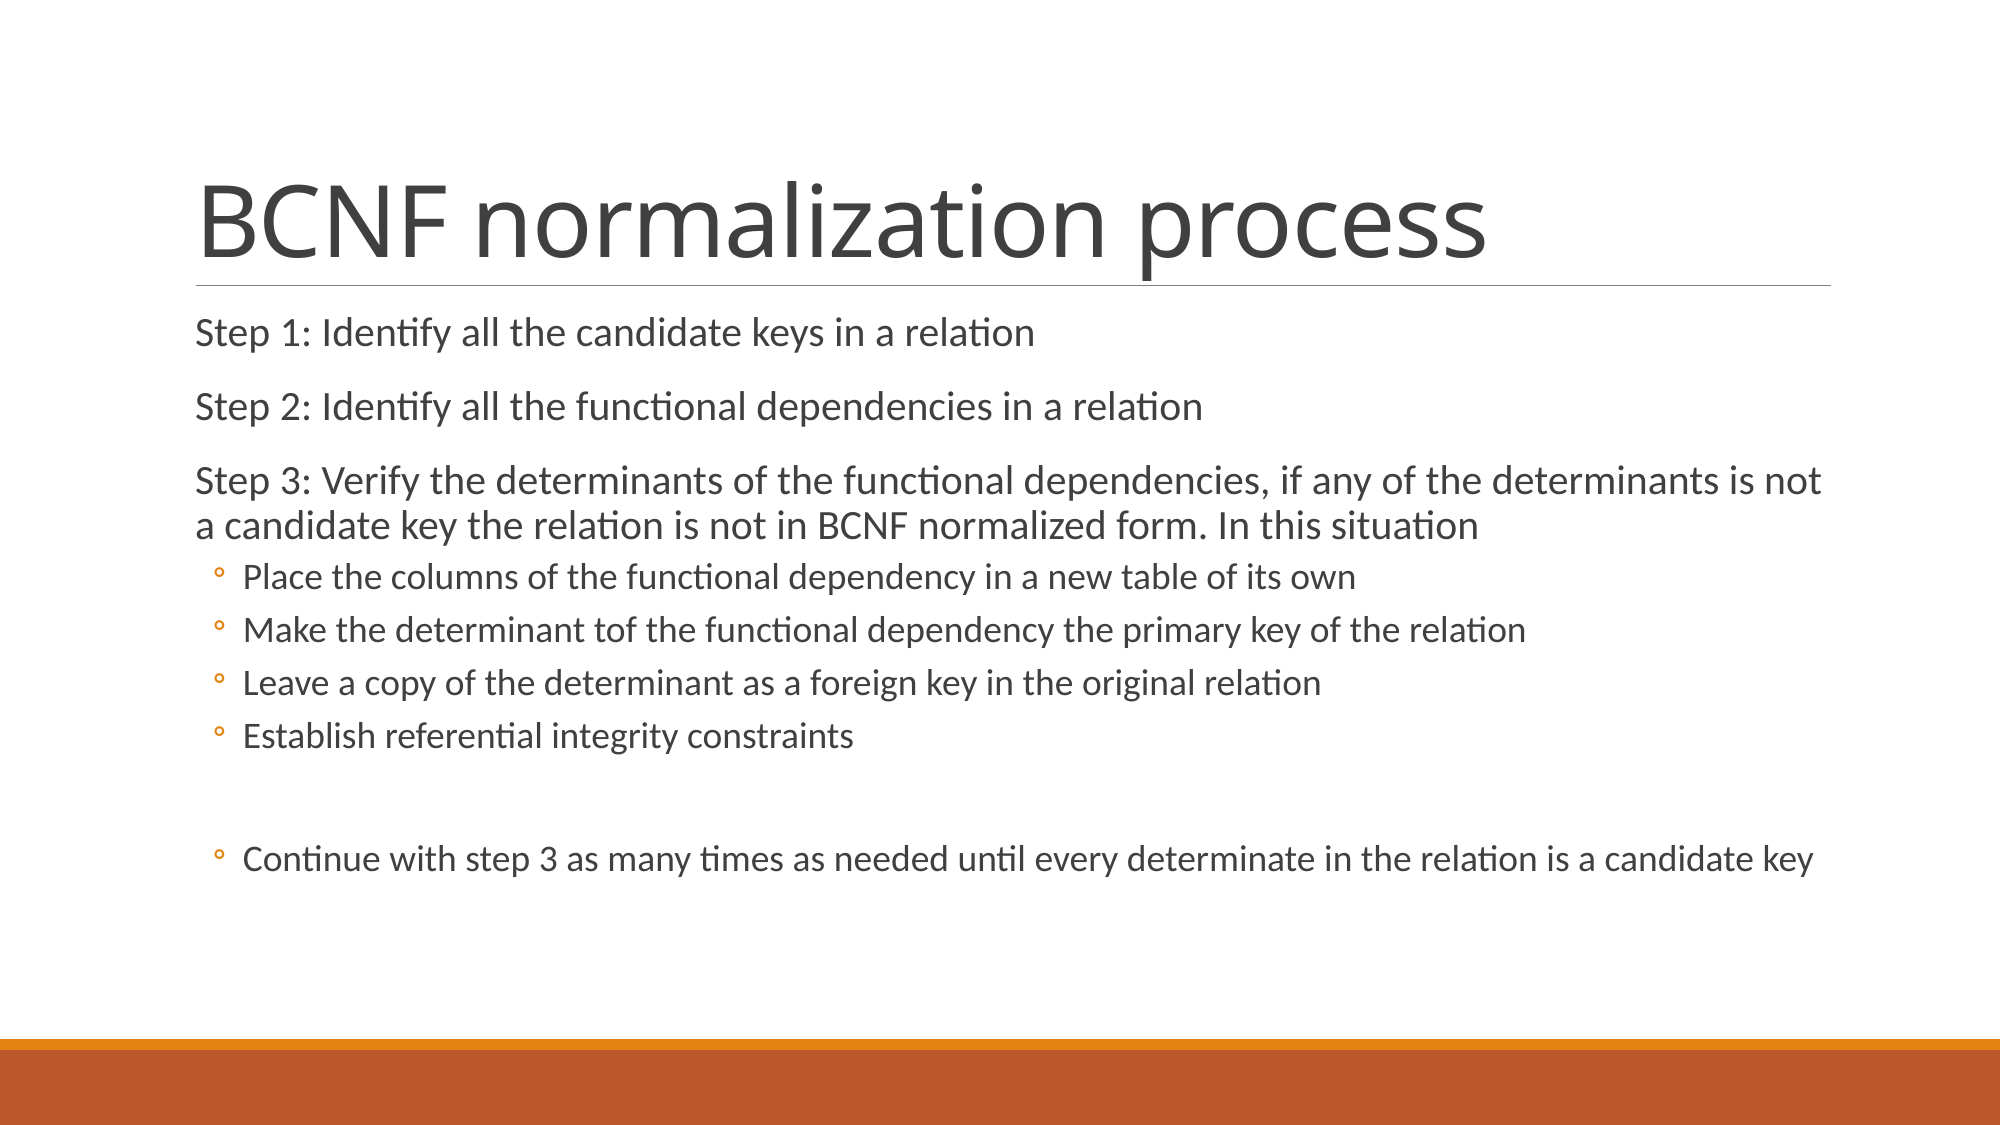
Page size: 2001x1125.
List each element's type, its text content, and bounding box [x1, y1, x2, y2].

title BCNF normalization process [180, 47, 1830, 285]
list Step 1: Identify all the candidate keys in a relation Step 2: Identify all the functional dependencies in a relation Step 3: Verify the determinants of the functional dependencies, if any of the determinants is not a candidate key the relation is not in BCNF normalized form. In this situation Place the columns of the functional dependency in a new table of its own Make the determinant tof the functional dependency the primary key of the relation Leave a copy of the determinant as a foreign key in the original relation Establish referential integrity constraints Continue with step 3 as many times as needed until every determinate in the relation is a candidate key [180, 302, 1830, 963]
